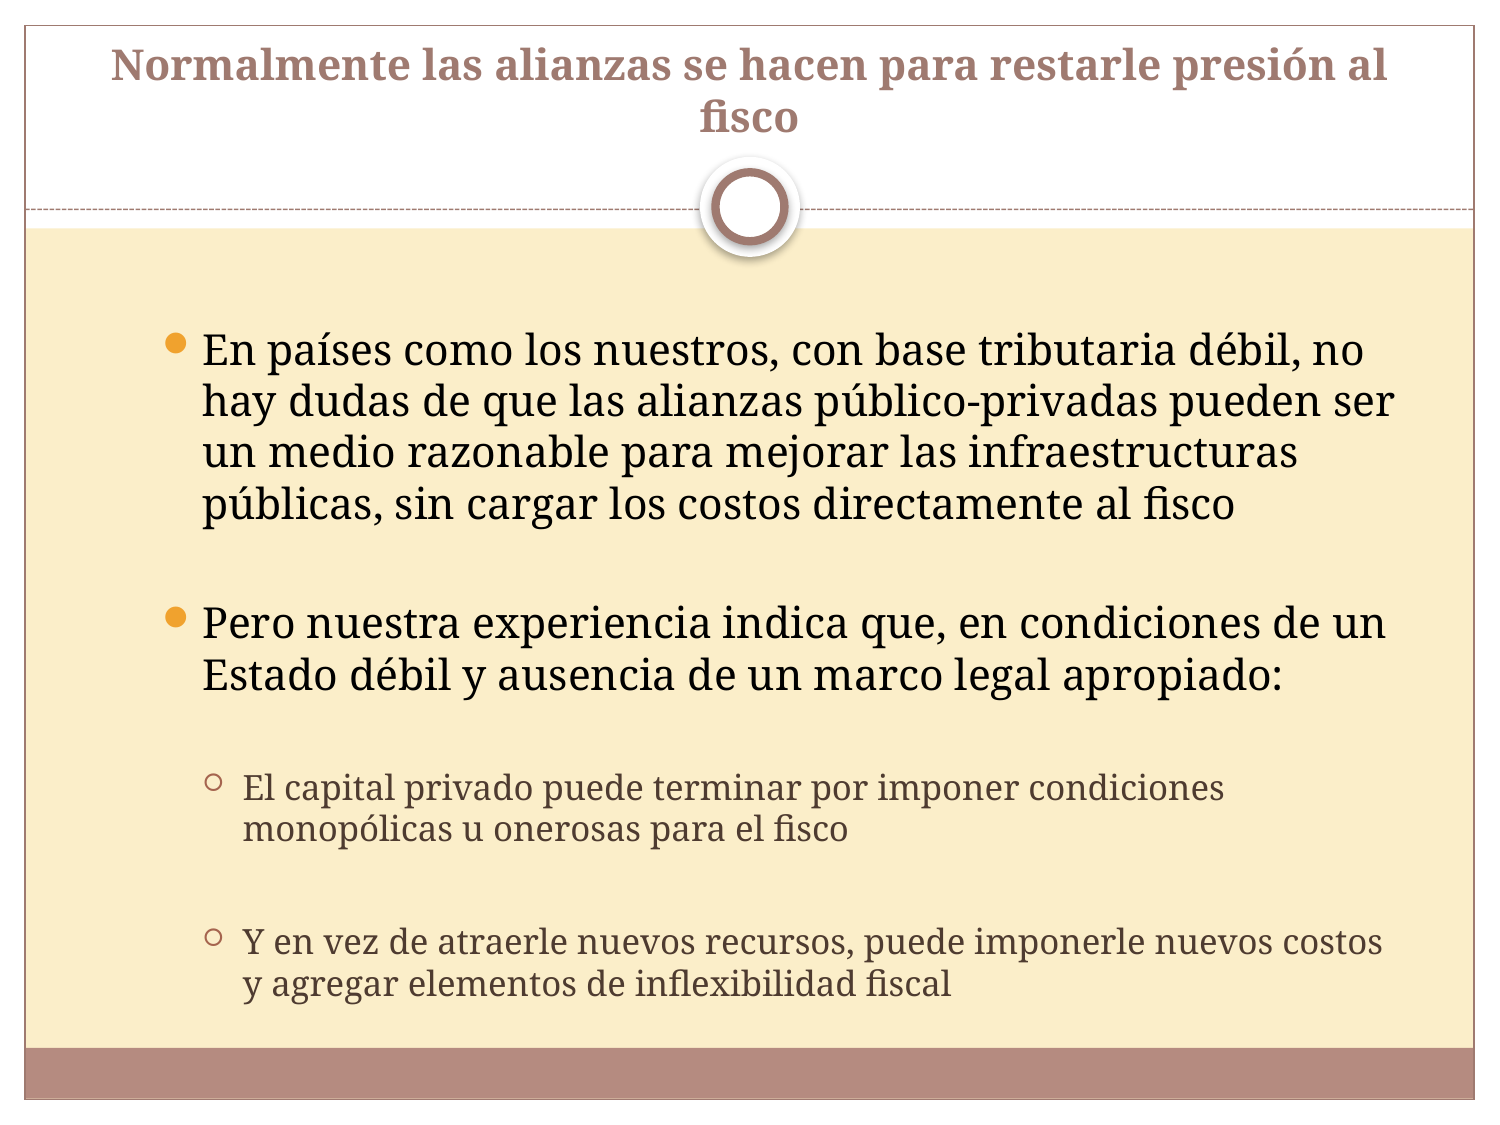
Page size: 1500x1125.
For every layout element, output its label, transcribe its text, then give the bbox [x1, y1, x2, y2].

title Normalmente las alianzas se hacen para restarle presión al fisco [49, 30, 1450, 149]
list En países como los nuestros, con base tributaria débil, no hay dudas de que las alianzas público-privadas pueden ser un medio razonable para mejorar las infraestructuras públicas, sin cargar los costos directamente al fisco Pero nuestra experiencia indica que, en condiciones de un Estado débil y ausencia de un marco legal apropiado: El capital privado puede terminar por imponer condiciones monopólicas u onerosas para el fisco Y en vez de atraerle nuevos recursos, puede imponerle nuevos costos y agregar elementos de inflexibilidad fiscal [147, 255, 1423, 1012]
